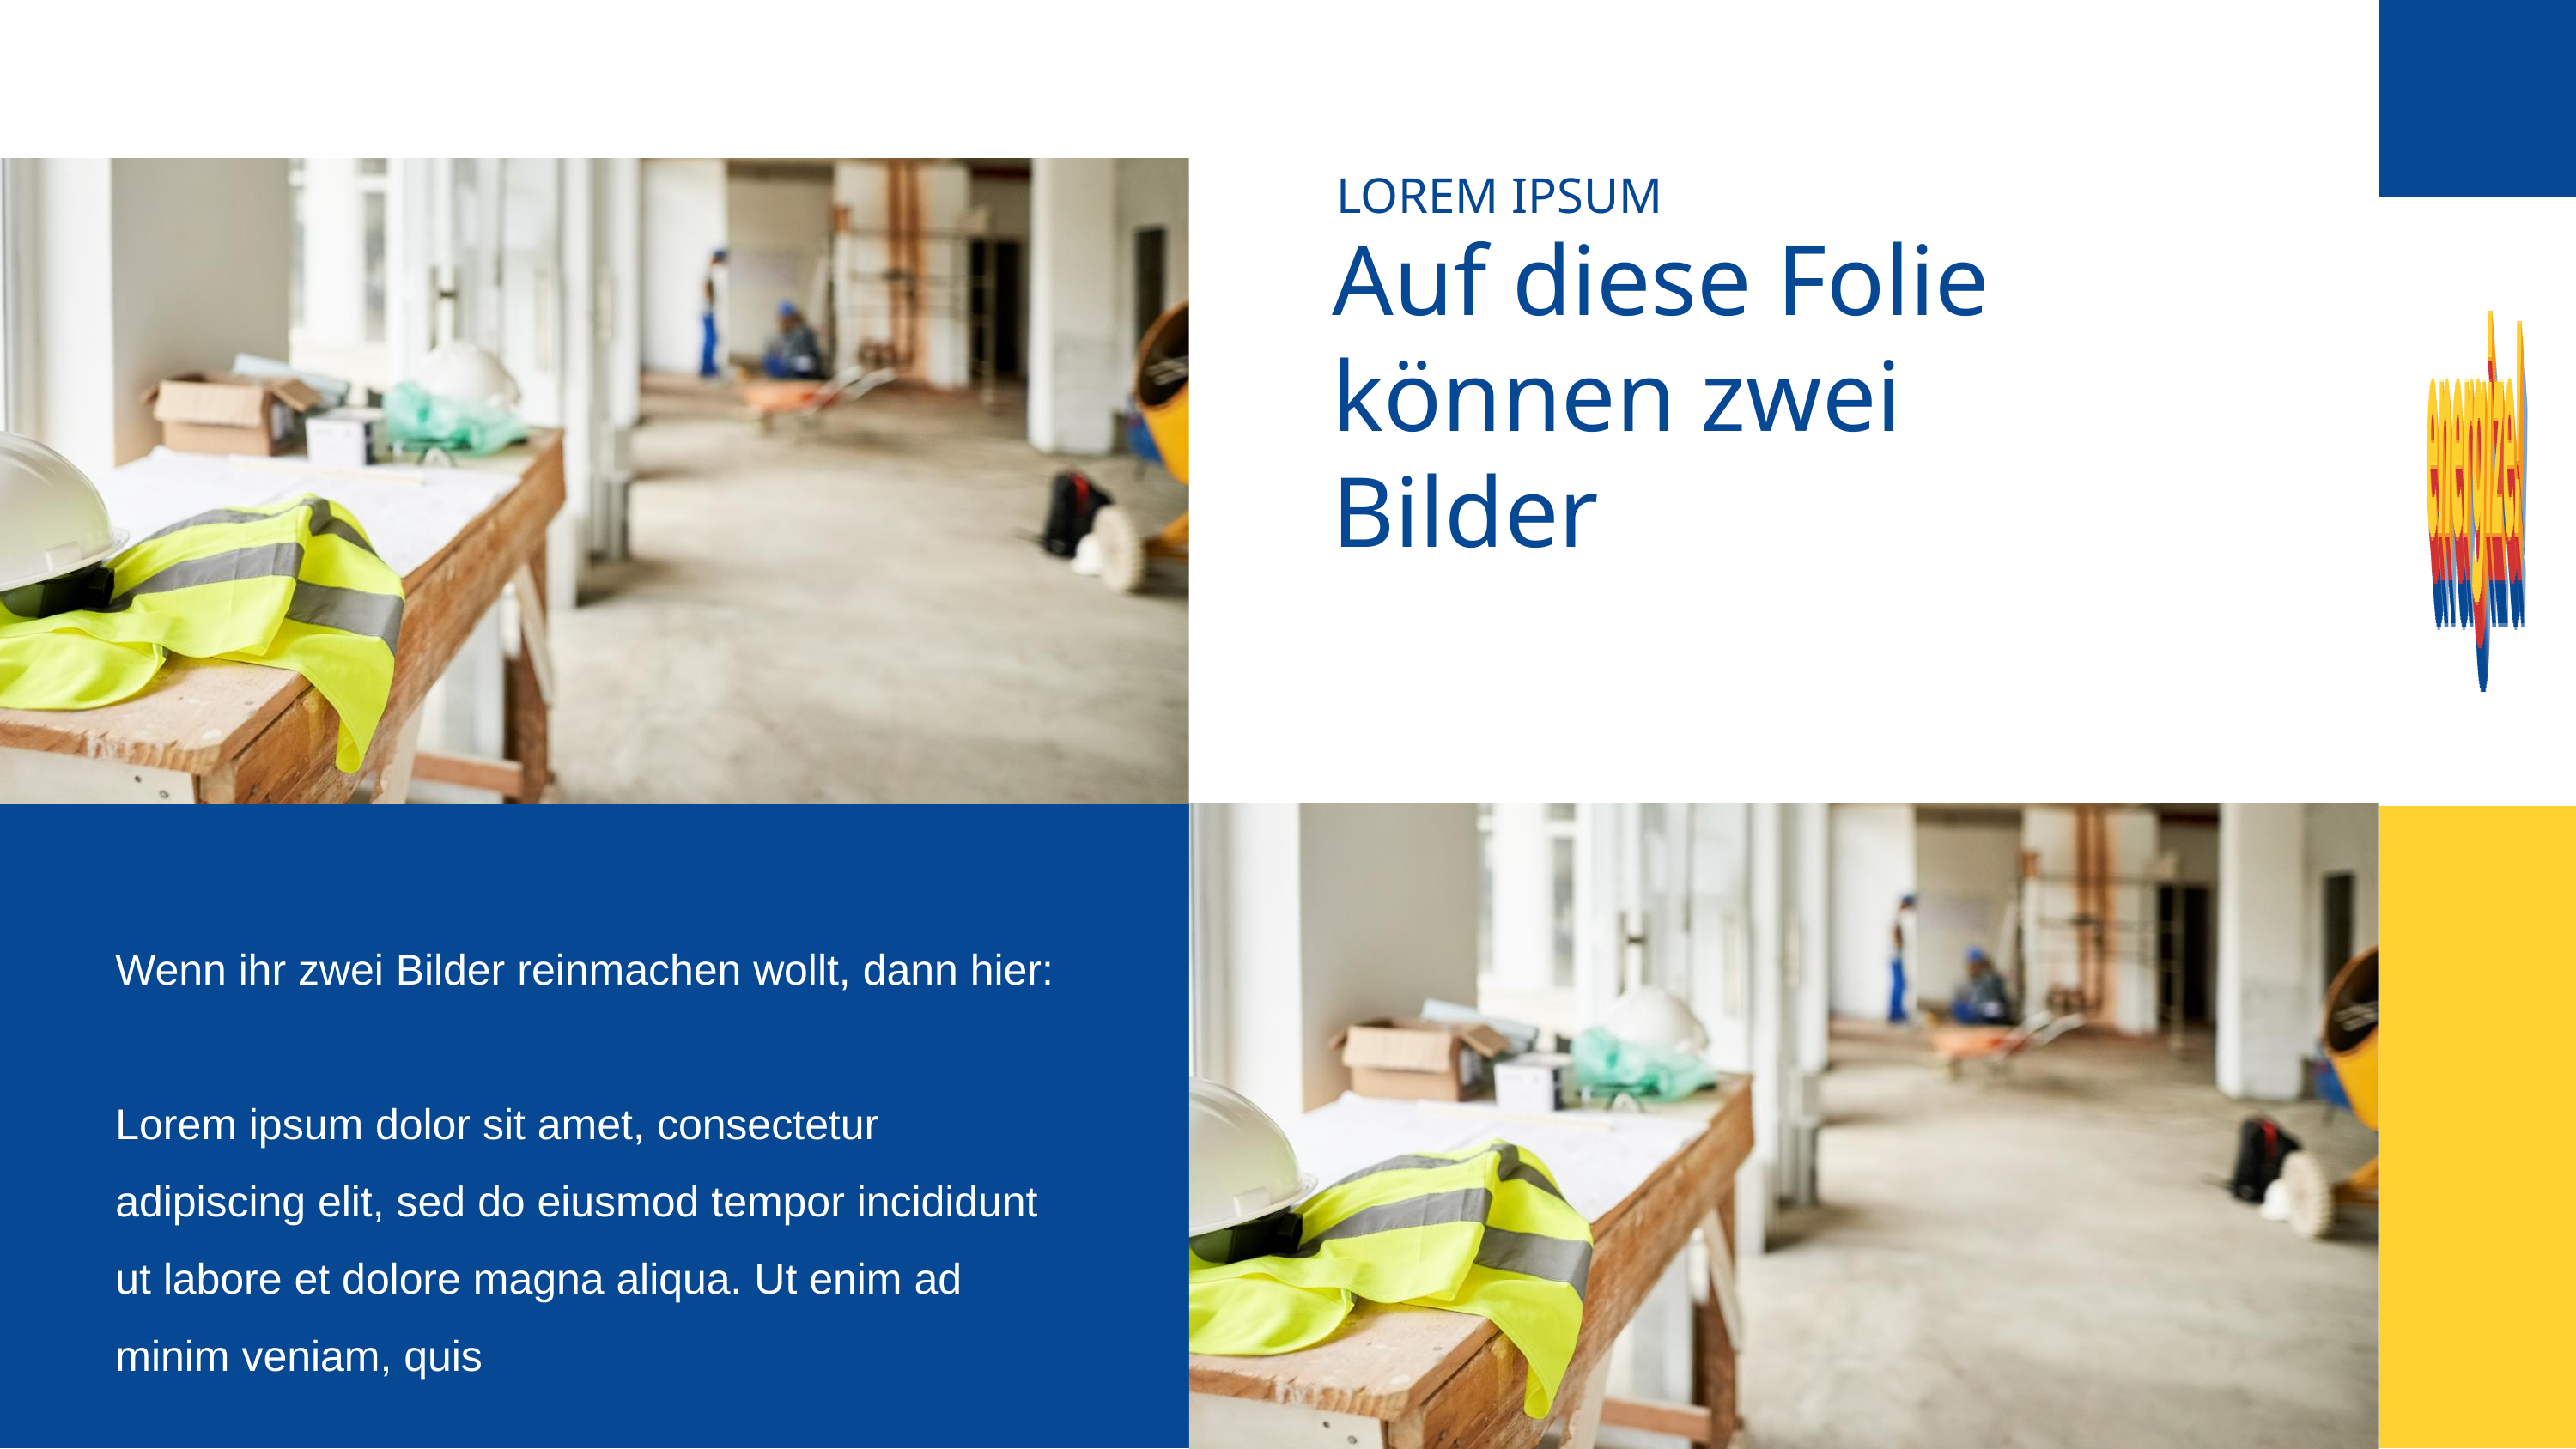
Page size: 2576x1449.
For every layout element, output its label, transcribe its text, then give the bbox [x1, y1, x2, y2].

text_box [2427, 311, 2528, 692]
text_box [2378, 0, 2576, 198]
text_box LOREM IPSUM [1336, 165, 1969, 218]
text_box [1191, 803, 2379, 1449]
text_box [2378, 805, 2576, 1449]
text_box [0, 803, 1190, 1449]
text_box Auf diese Folie können zwei Bilder [1332, 218, 2017, 567]
text_box [0, 158, 1189, 803]
